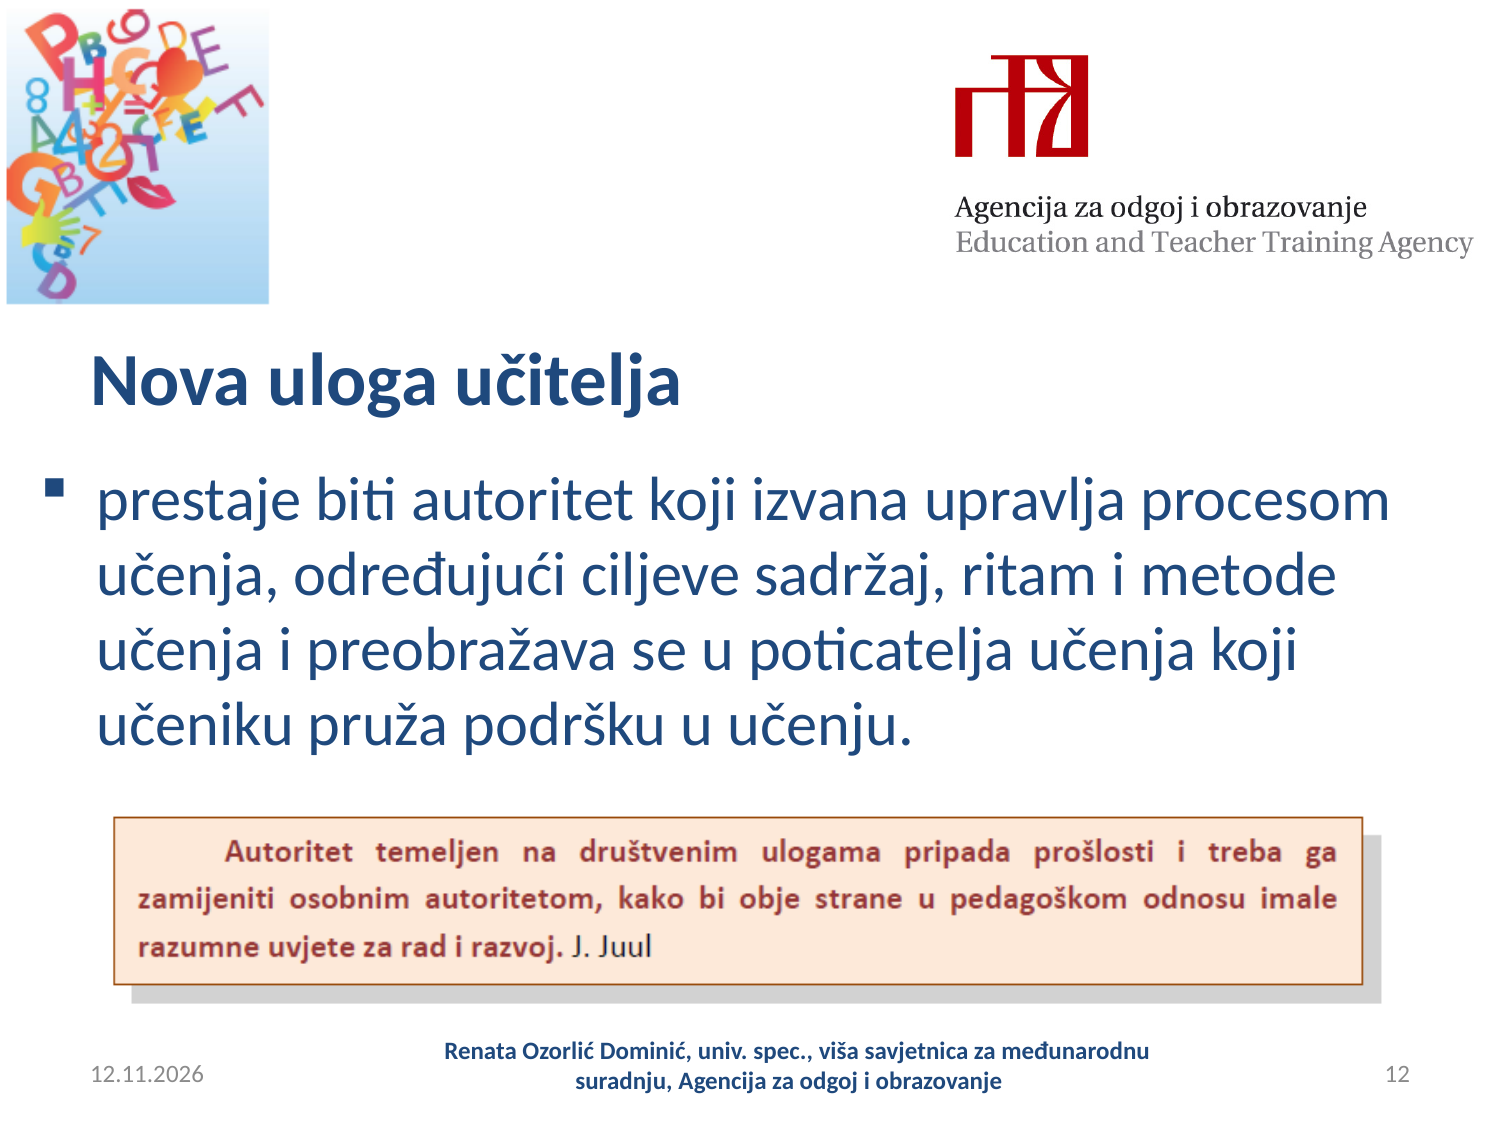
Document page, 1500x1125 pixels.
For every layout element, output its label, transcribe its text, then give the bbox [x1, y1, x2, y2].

footer Renata Ozorlić Dominić, univ. spec., viša savjetnica za međunarodnu suradnju, Agencija za odgoj i obrazovanje [407, 1035, 1189, 1095]
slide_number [75, 1042, 425, 1103]
list prestaje biti autoritet koji izvana upravlja procesom učenja, određujući ciljeve sadržaj, ritam i metode učenja i preobražava se u poticatelja učenja koji učeniku pruža podršku u učenju. [25, 450, 1479, 811]
slide_number 12 [1074, 1042, 1425, 1103]
picture [0, 0, 278, 308]
picture [106, 807, 1394, 1013]
title Nova uloga učitelja [75, 282, 1425, 450]
picture [926, 30, 1500, 287]
